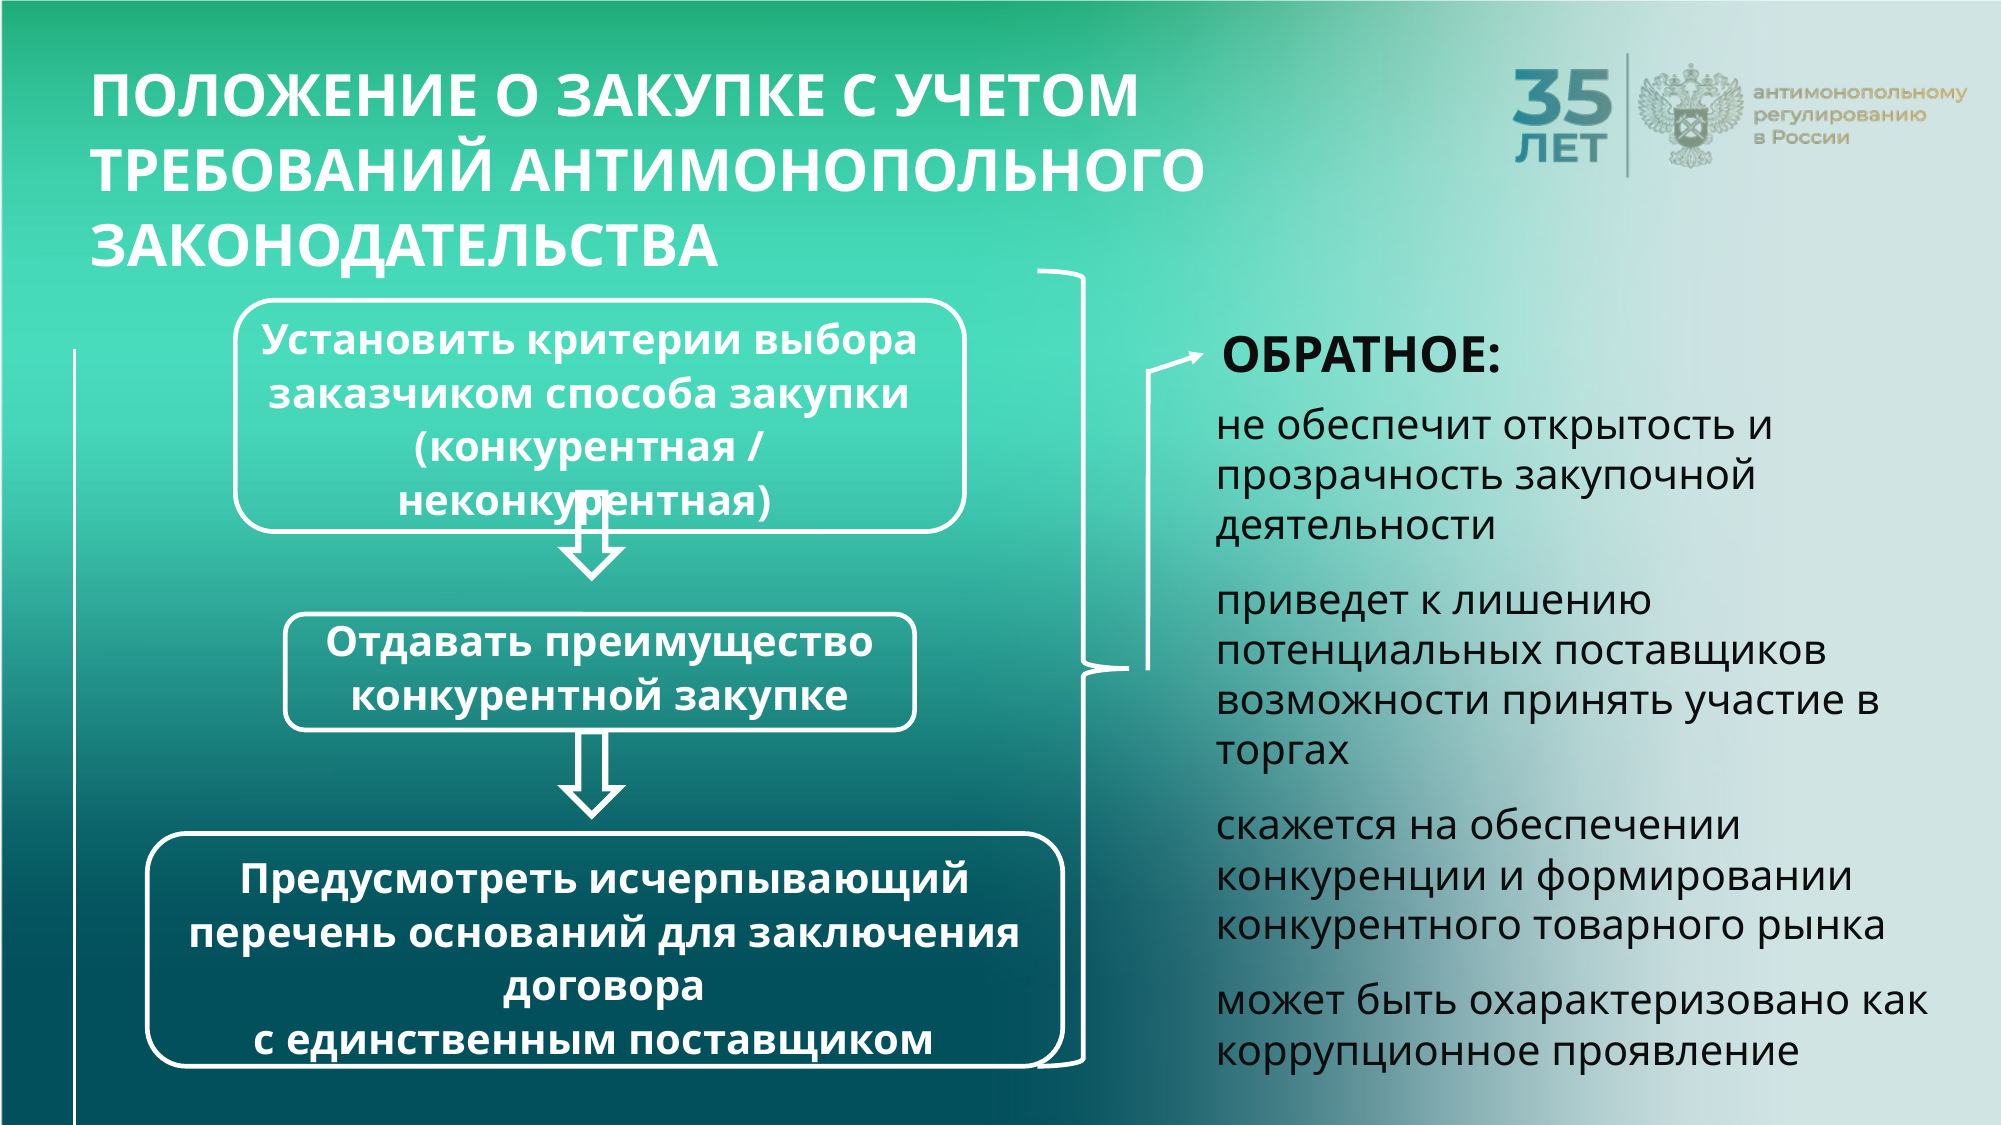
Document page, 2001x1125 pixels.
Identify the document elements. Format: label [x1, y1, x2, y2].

text_box [1147, 353, 1204, 373]
picture [0, 0, 2001, 1125]
